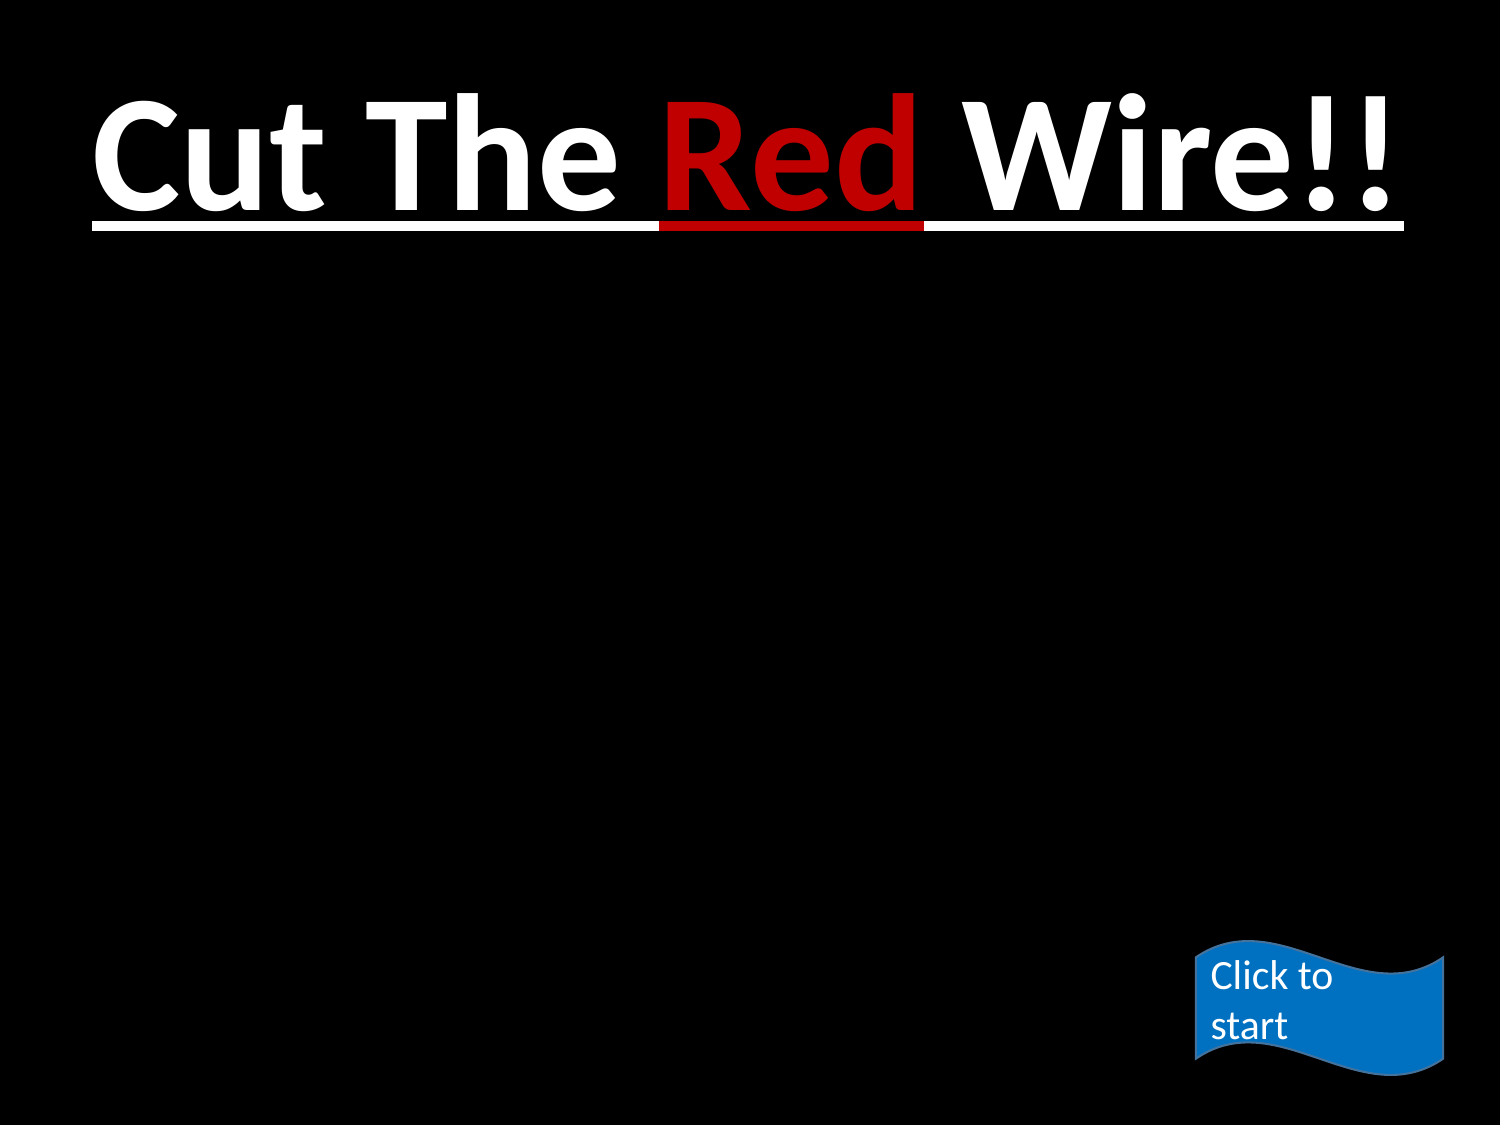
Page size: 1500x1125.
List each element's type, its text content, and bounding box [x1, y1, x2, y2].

text_box Click to start [1195, 940, 1420, 1056]
text_box Cut The Red Wire!! [52, 36, 1444, 252]
text_box [1308, 955, 1445, 1076]
text_box [1194, 956, 1203, 1061]
